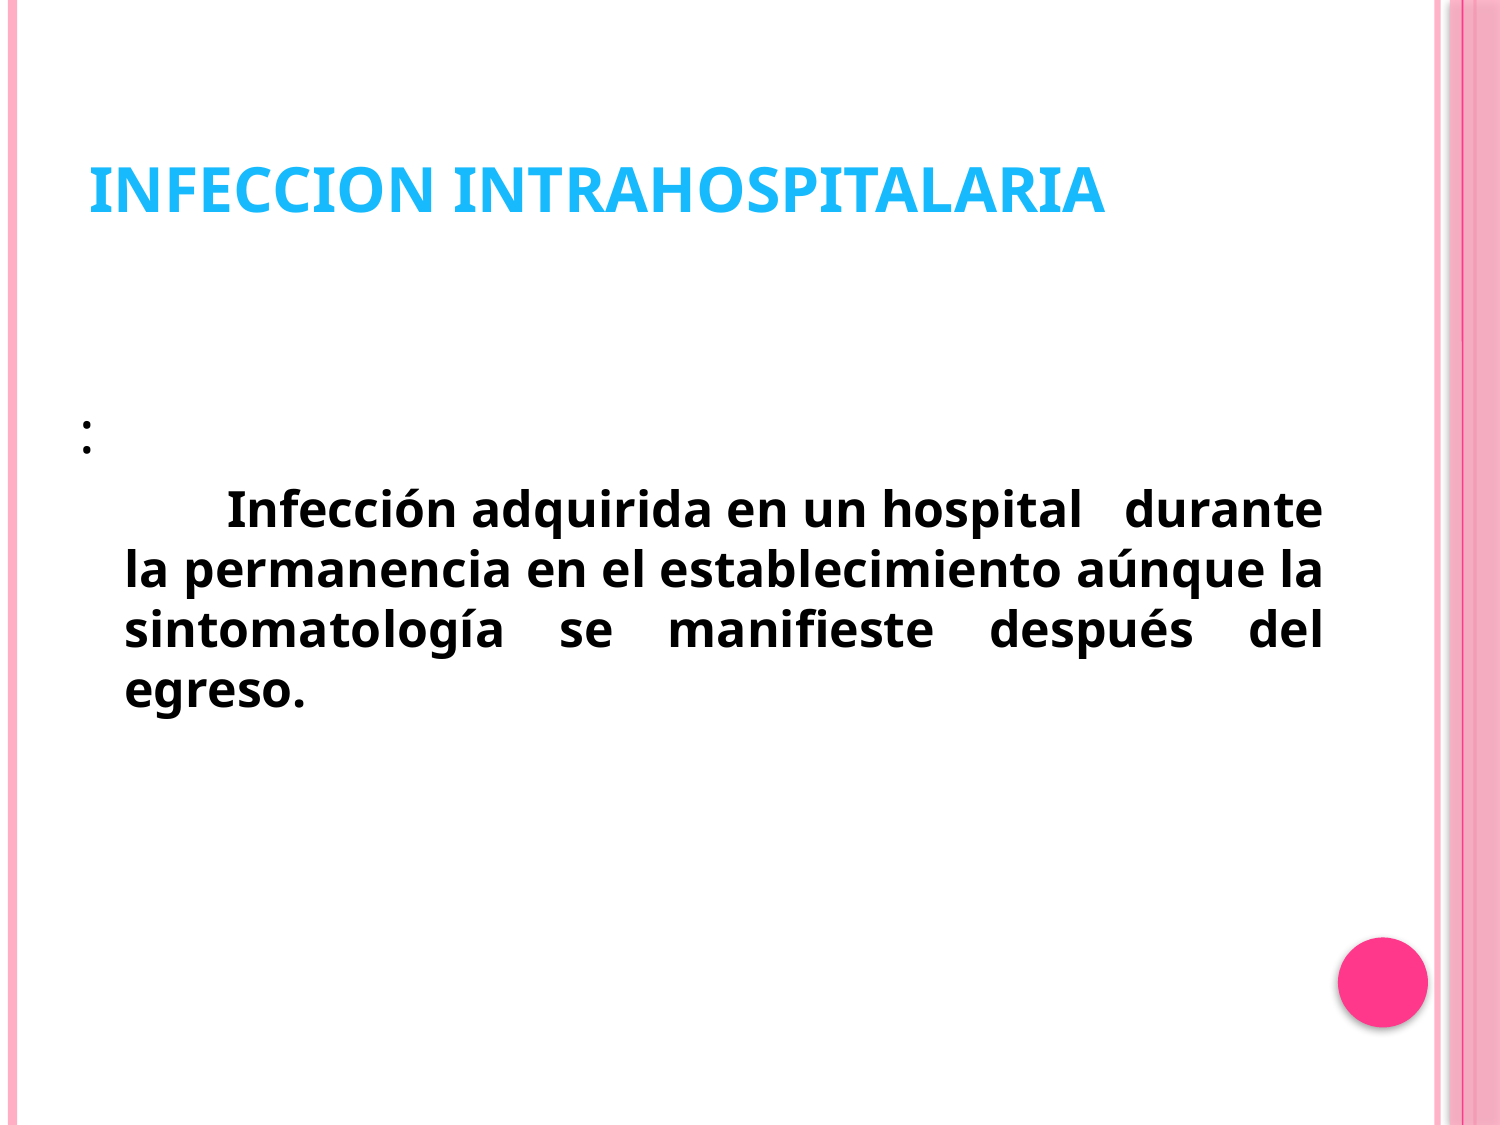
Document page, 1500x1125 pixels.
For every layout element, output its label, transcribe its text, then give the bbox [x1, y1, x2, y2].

title INFECCION INTRAHOSPITALARIA [75, 45, 1300, 233]
list : Infección adquirida en un hospital durante la permanencia en el establecimiento aúnque la sintomatología se manifieste después del egreso. [64, 387, 1340, 968]
